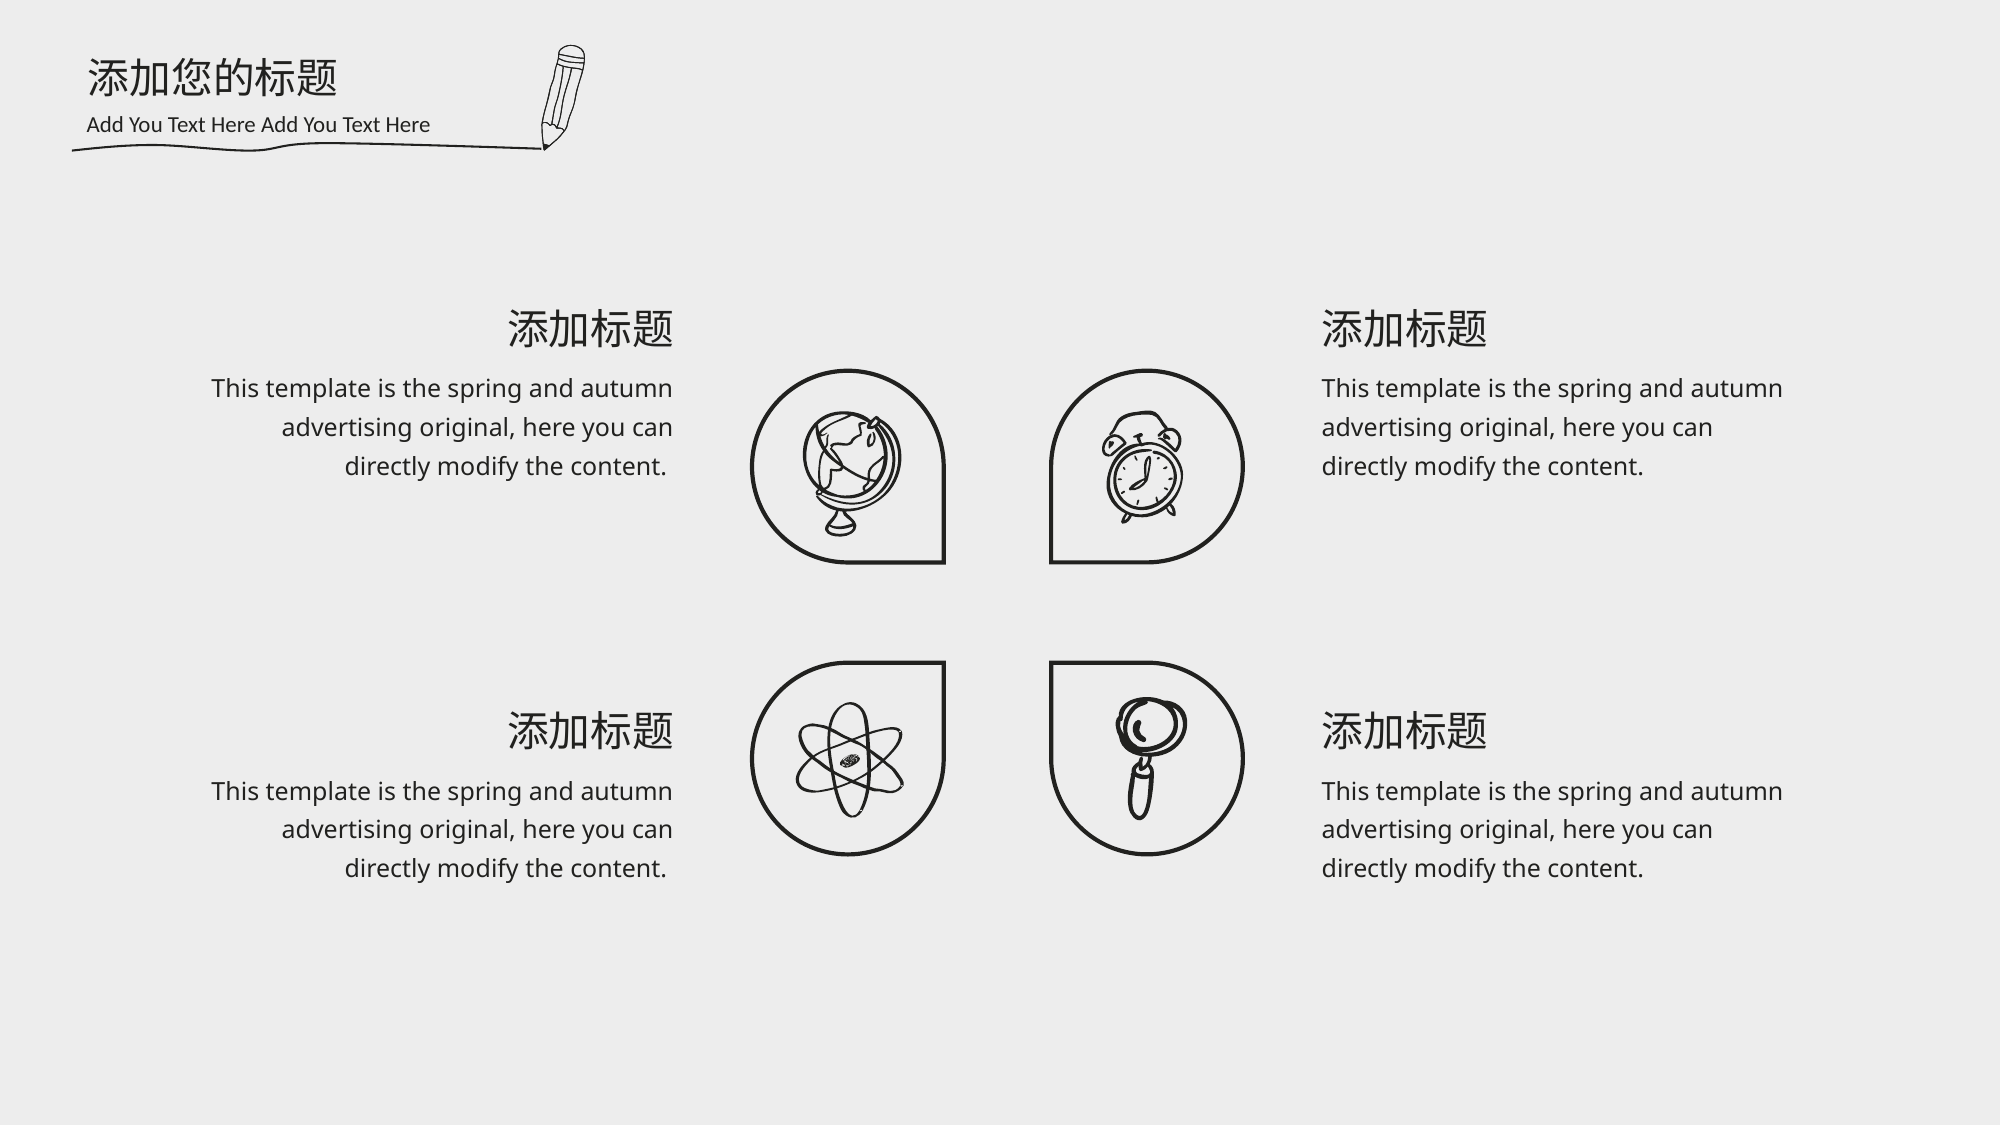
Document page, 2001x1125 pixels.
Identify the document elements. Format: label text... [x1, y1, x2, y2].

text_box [1092, 691, 1202, 803]
text_box [1050, 661, 1244, 856]
text_box This template is the spring and autumn advertising original, here you can directly modify the content. [1306, 758, 1813, 891]
text_box 添加标题 [1306, 295, 1592, 356]
text_box 添加您的标题 [73, 44, 354, 93]
text_box 添加标题 [404, 295, 689, 356]
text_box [791, 700, 905, 827]
text_box [1050, 369, 1244, 564]
text_box This template is the spring and autumn advertising original, here you can directly modify the content. [182, 758, 689, 891]
text_box [71, 142, 542, 152]
text_box [750, 661, 945, 856]
text_box Add You Text Here Add You Text Here [71, 93, 542, 145]
text_box 添加标题 [404, 697, 689, 758]
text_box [509, 75, 617, 120]
text_box 添加标题 [1306, 697, 1592, 758]
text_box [798, 410, 908, 538]
text_box This template is the spring and autumn advertising original, here you can directly modify the content. [1306, 356, 1813, 488]
text_box [750, 369, 945, 564]
text_box This template is the spring and autumn advertising original, here you can directly modify the content. [182, 356, 689, 488]
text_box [1099, 409, 1184, 524]
